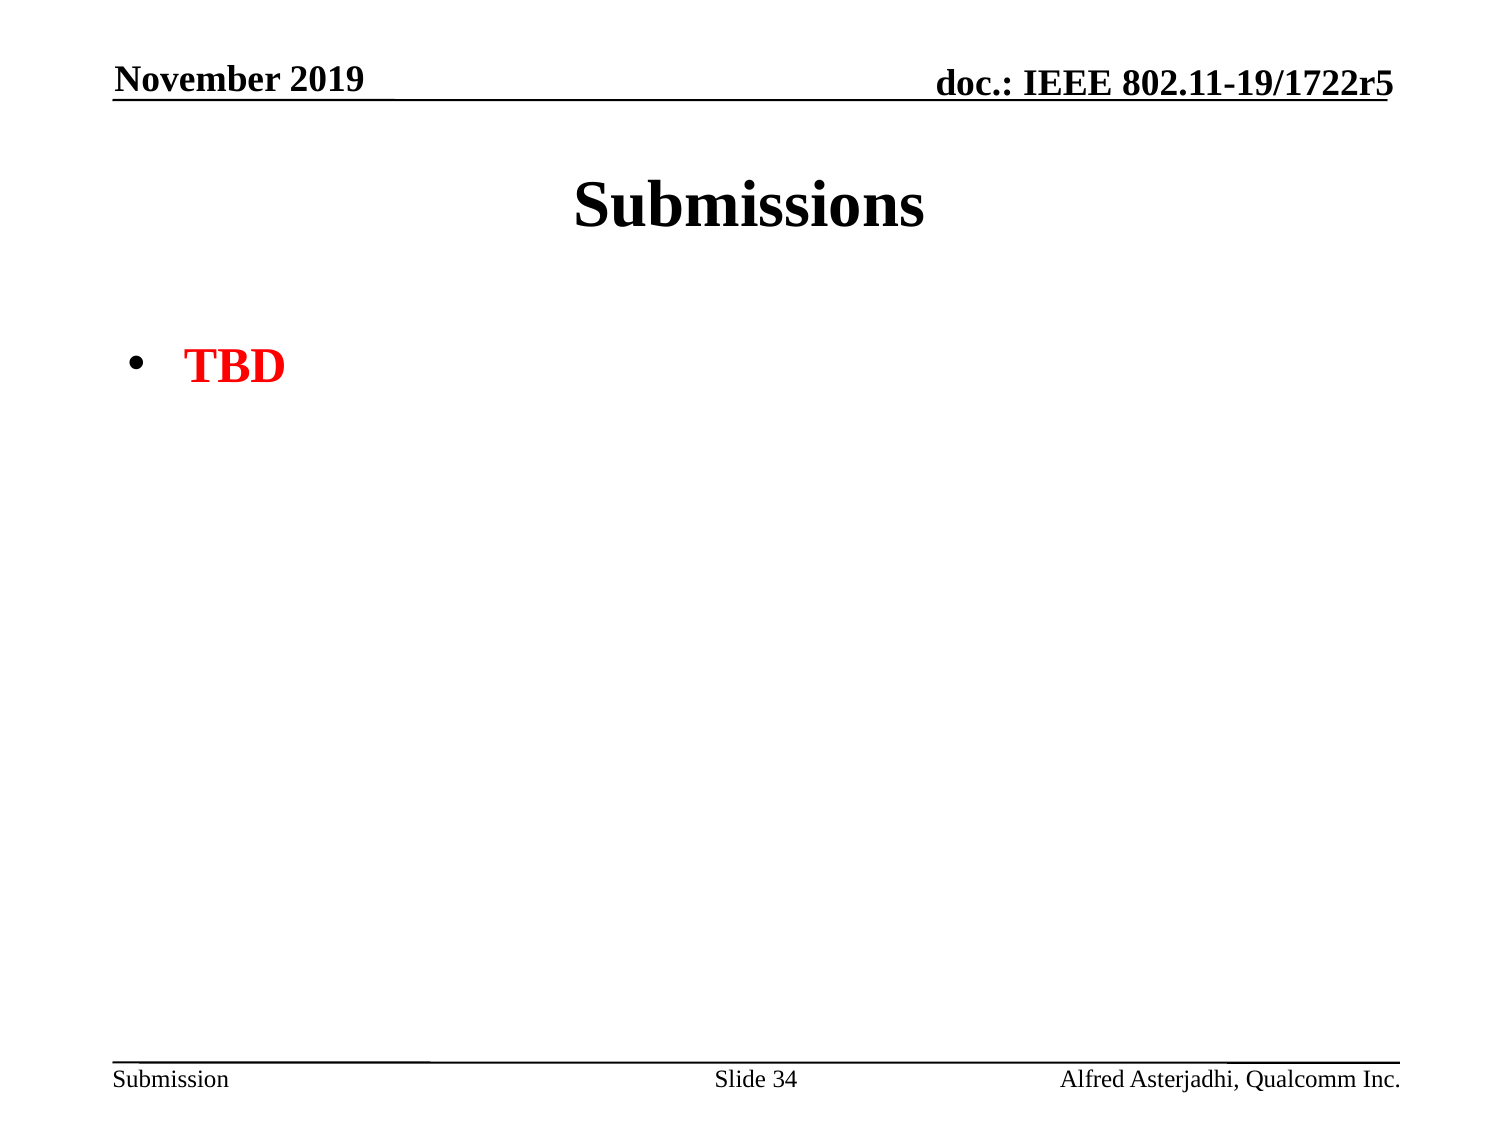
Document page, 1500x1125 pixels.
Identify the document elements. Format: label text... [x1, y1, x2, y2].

list TBD [112, 324, 1388, 1000]
title Submissions [112, 112, 1388, 288]
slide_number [114, 54, 423, 100]
slide_number Slide 34 [712, 1061, 800, 1123]
footer Alfred Asterjadhi, Qualcomm Inc. [878, 1061, 1402, 1093]
